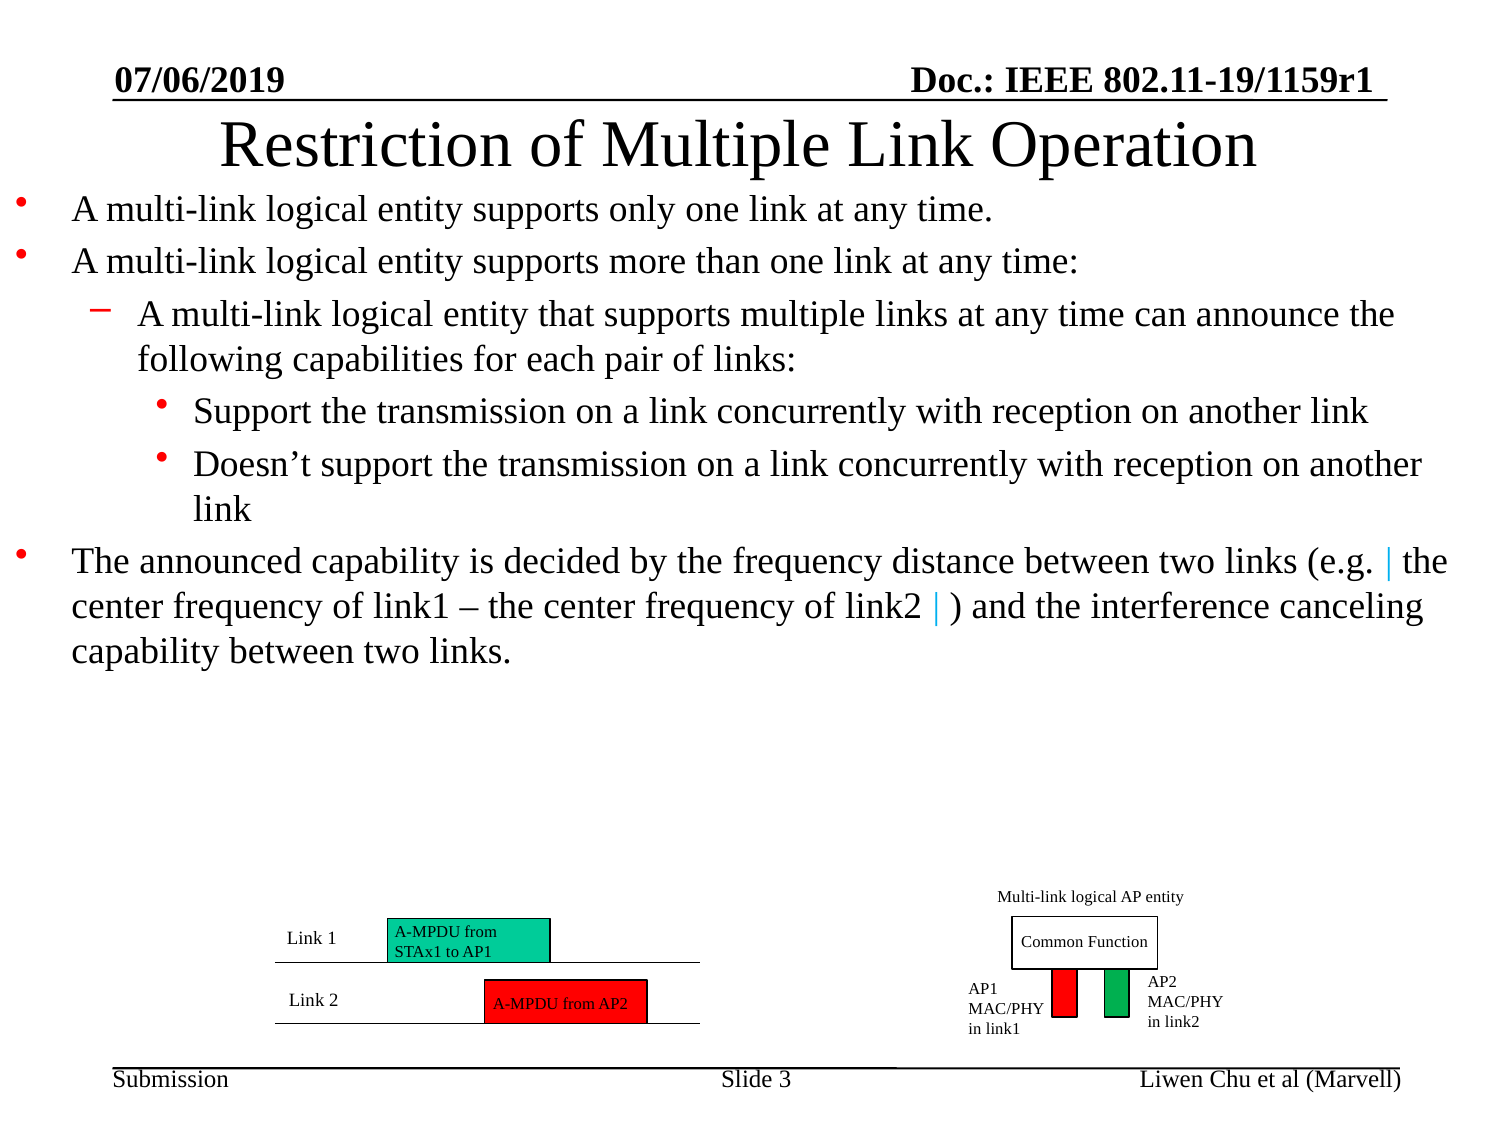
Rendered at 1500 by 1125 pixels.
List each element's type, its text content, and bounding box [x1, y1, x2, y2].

text_box Link 2 [274, 979, 354, 1018]
text_box A-MPDU from STAx1 to AP1 [379, 913, 550, 961]
text_box AP2 MAC/PHY in link2 [1132, 963, 1250, 1039]
text_box [1104, 969, 1130, 1018]
text_box [1011, 959, 1158, 970]
title Restriction of Multiple Link Operation [110, 77, 1386, 175]
text_box A-MPDU from AP2 [478, 985, 644, 1021]
text_box Link 1 [272, 918, 352, 956]
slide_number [114, 54, 288, 101]
text_box Multi-link logical AP entity [982, 878, 1200, 913]
slide_number Slide 3 [712, 1061, 800, 1093]
text_box AP1 MAC/PHY in link1 [953, 970, 1071, 1045]
text_box [1011, 916, 1158, 923]
text_box [1052, 969, 1077, 1018]
text_box [484, 979, 648, 1023]
text_box Common Function [1006, 923, 1164, 959]
footer Liwen Chu et al (Marvell) [1135, 1061, 1402, 1093]
list A multi-link logical entity supports only one link at any time. A multi-link logical entity supports more than one link at any time: A multi-link logical entity that supports multiple links at any time can announce the following capabilities for each pair of links: Support the transmission on a link concurrently with reception on another link Doesn’t support the transmission on a link concurrently with reception on another link The announced capability is decided by the frequency distance between two links (e.g. | the center frequency of link1 – the center frequency of link2 | ) and the interference canceling capability between two links. [0, 175, 1500, 701]
